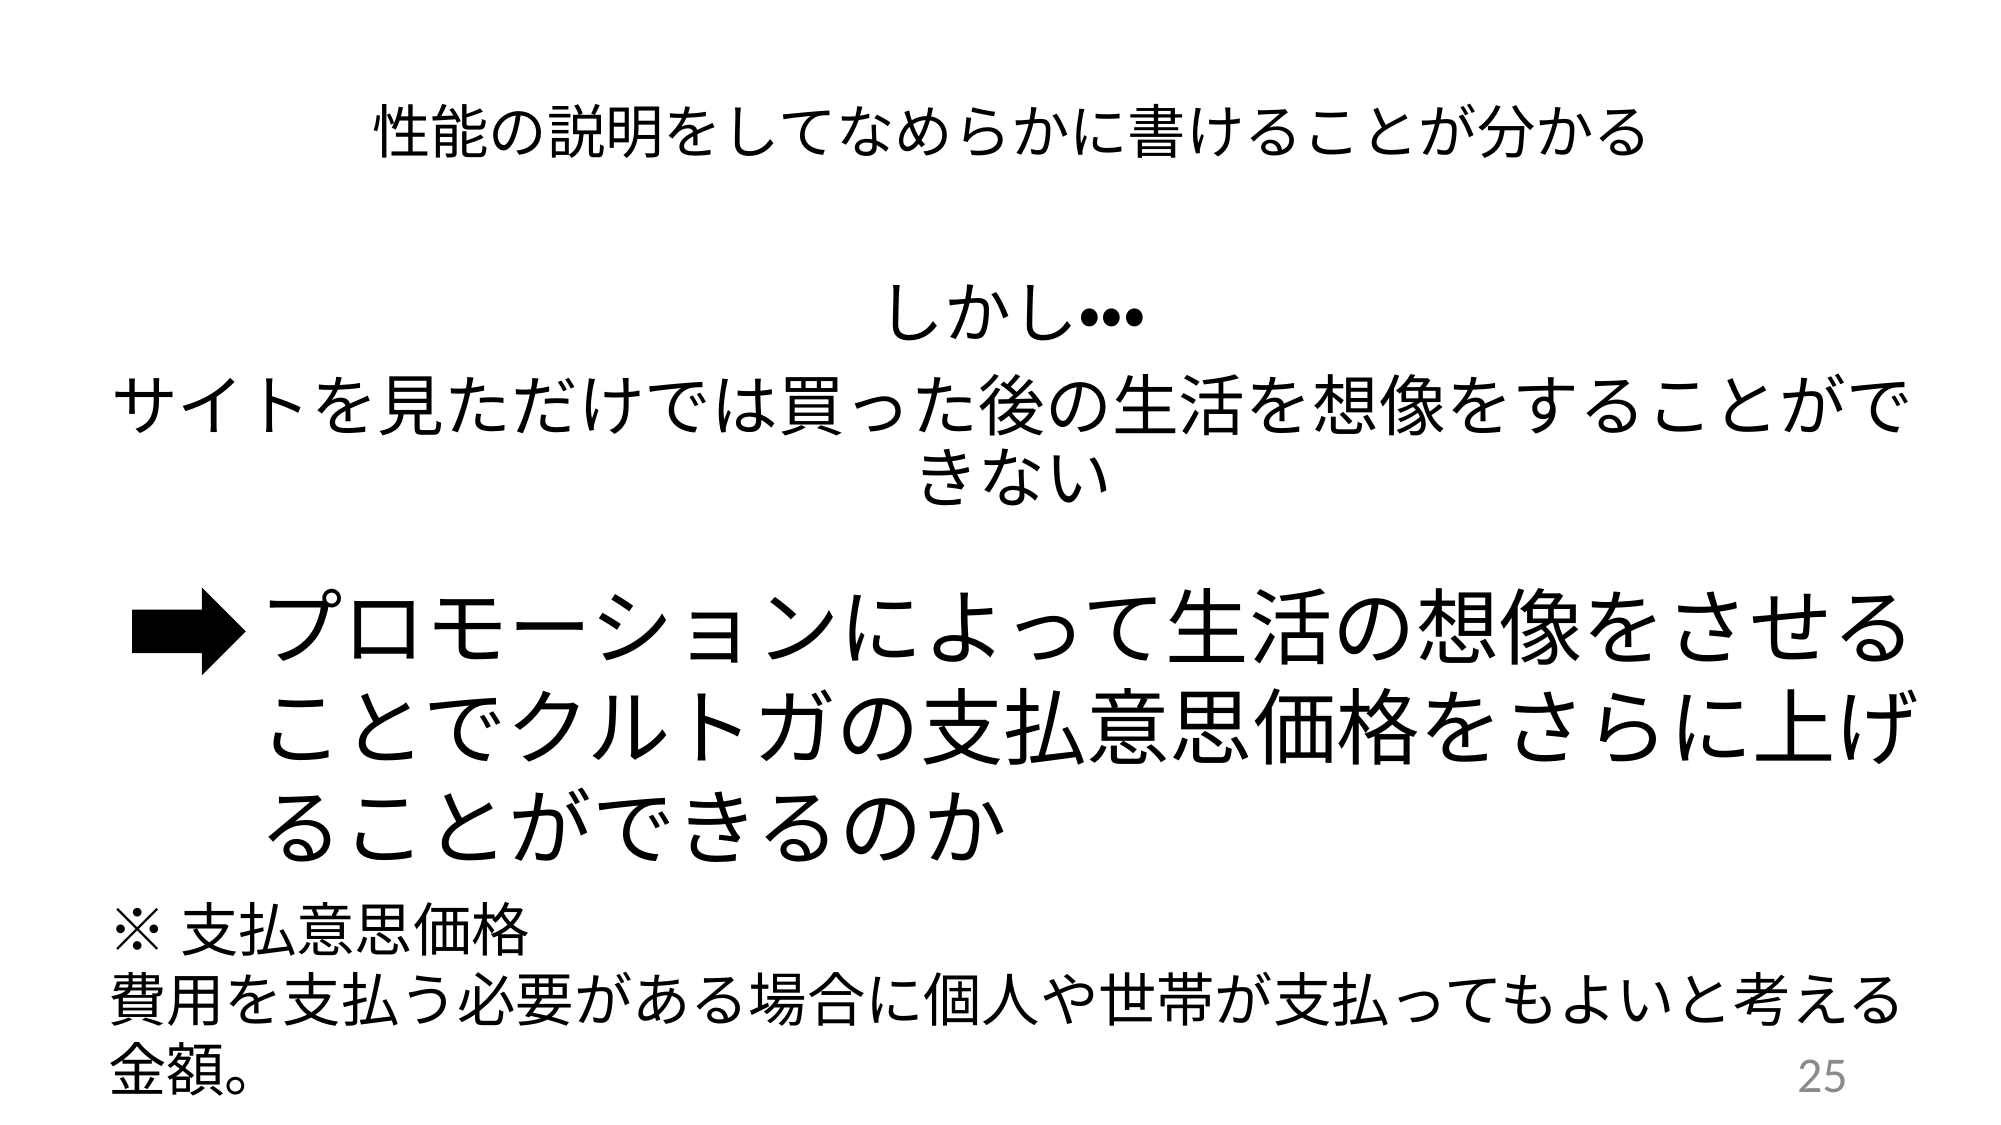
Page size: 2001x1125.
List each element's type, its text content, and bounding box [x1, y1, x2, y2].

text_box ※支払意思価格 費用を支払う必要がある場合に個人や世帯が支払ってもよいと考える金額。 [93, 886, 1942, 1111]
list 性能の説明をしてなめらかに書けることが分かる しかし・・・ サイトを見ただけでは買った後の生活を想像をすることができない [82, 96, 1942, 845]
text_box [132, 587, 246, 676]
text_box プロモーションによって生活の想像をさせることでクルトガの支払意思価格をさらに上げることができるのか [244, 568, 1997, 883]
